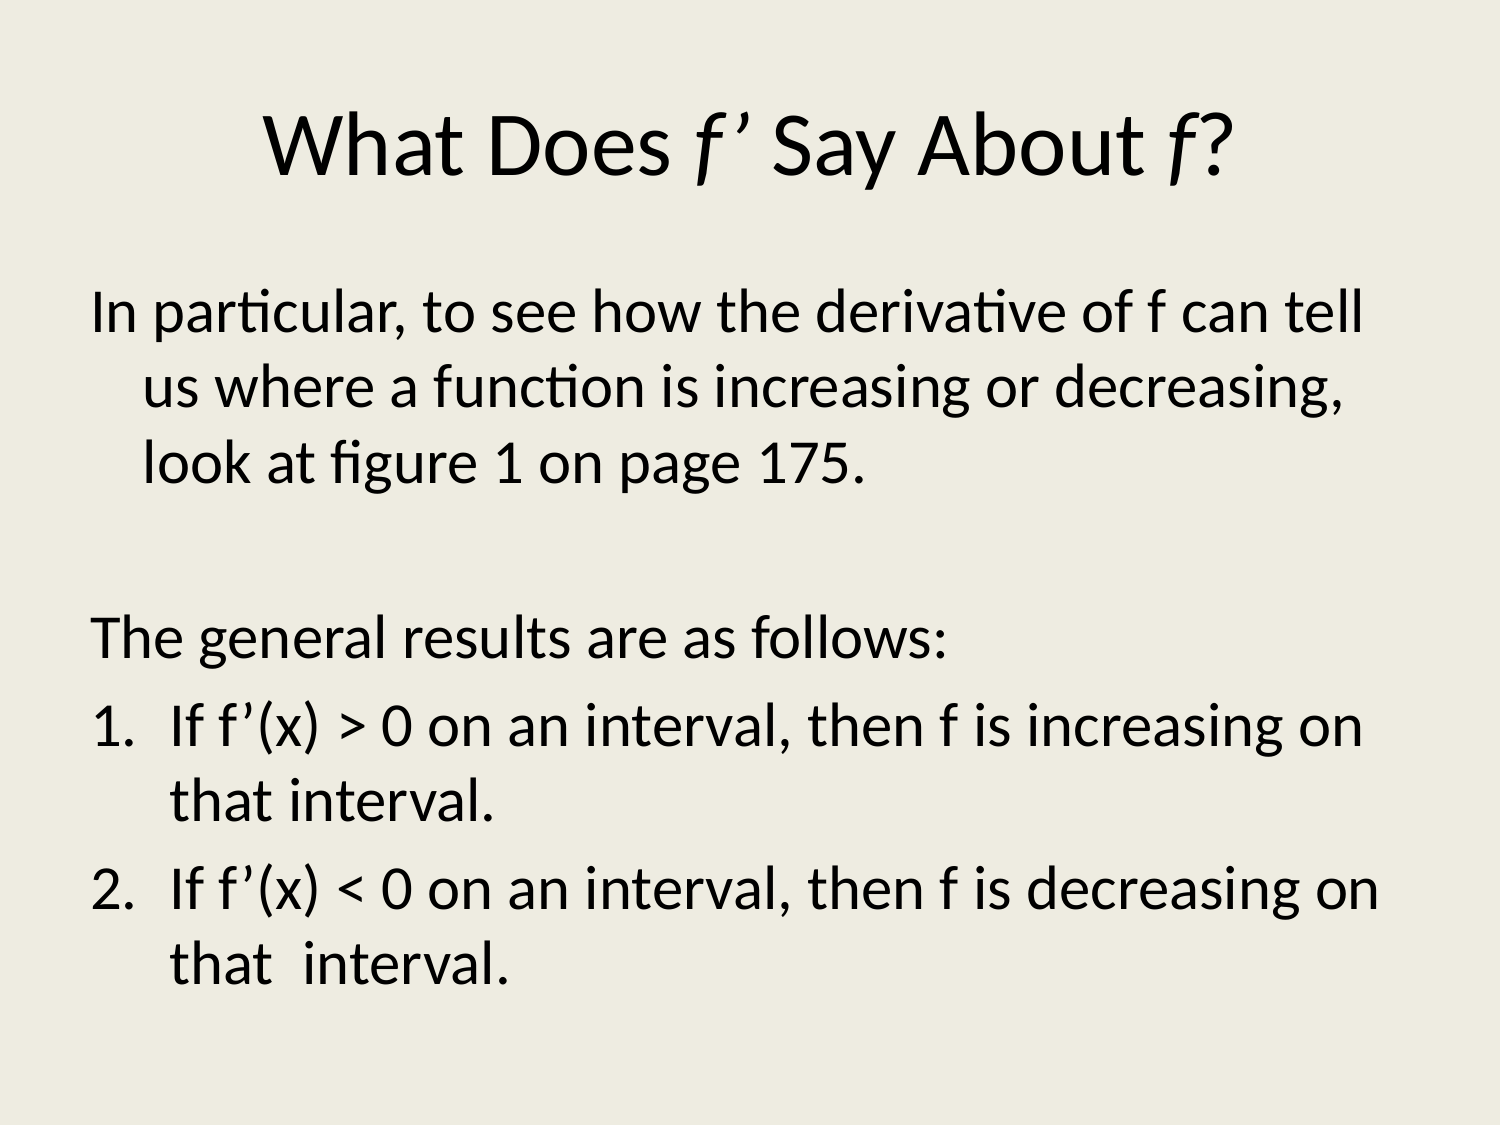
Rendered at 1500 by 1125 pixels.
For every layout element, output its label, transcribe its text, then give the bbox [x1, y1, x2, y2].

title What Does f’ Say About f? [75, 45, 1425, 233]
list In particular, to see how the derivative of f can tell us where a function is increasing or decreasing, look at figure 1 on page 175. The general results are as follows: If f’(x) > 0 on an interval, then f is increasing on that interval. If f’(x) < 0 on an interval, then f is decreasing on that interval. [75, 262, 1425, 1005]
